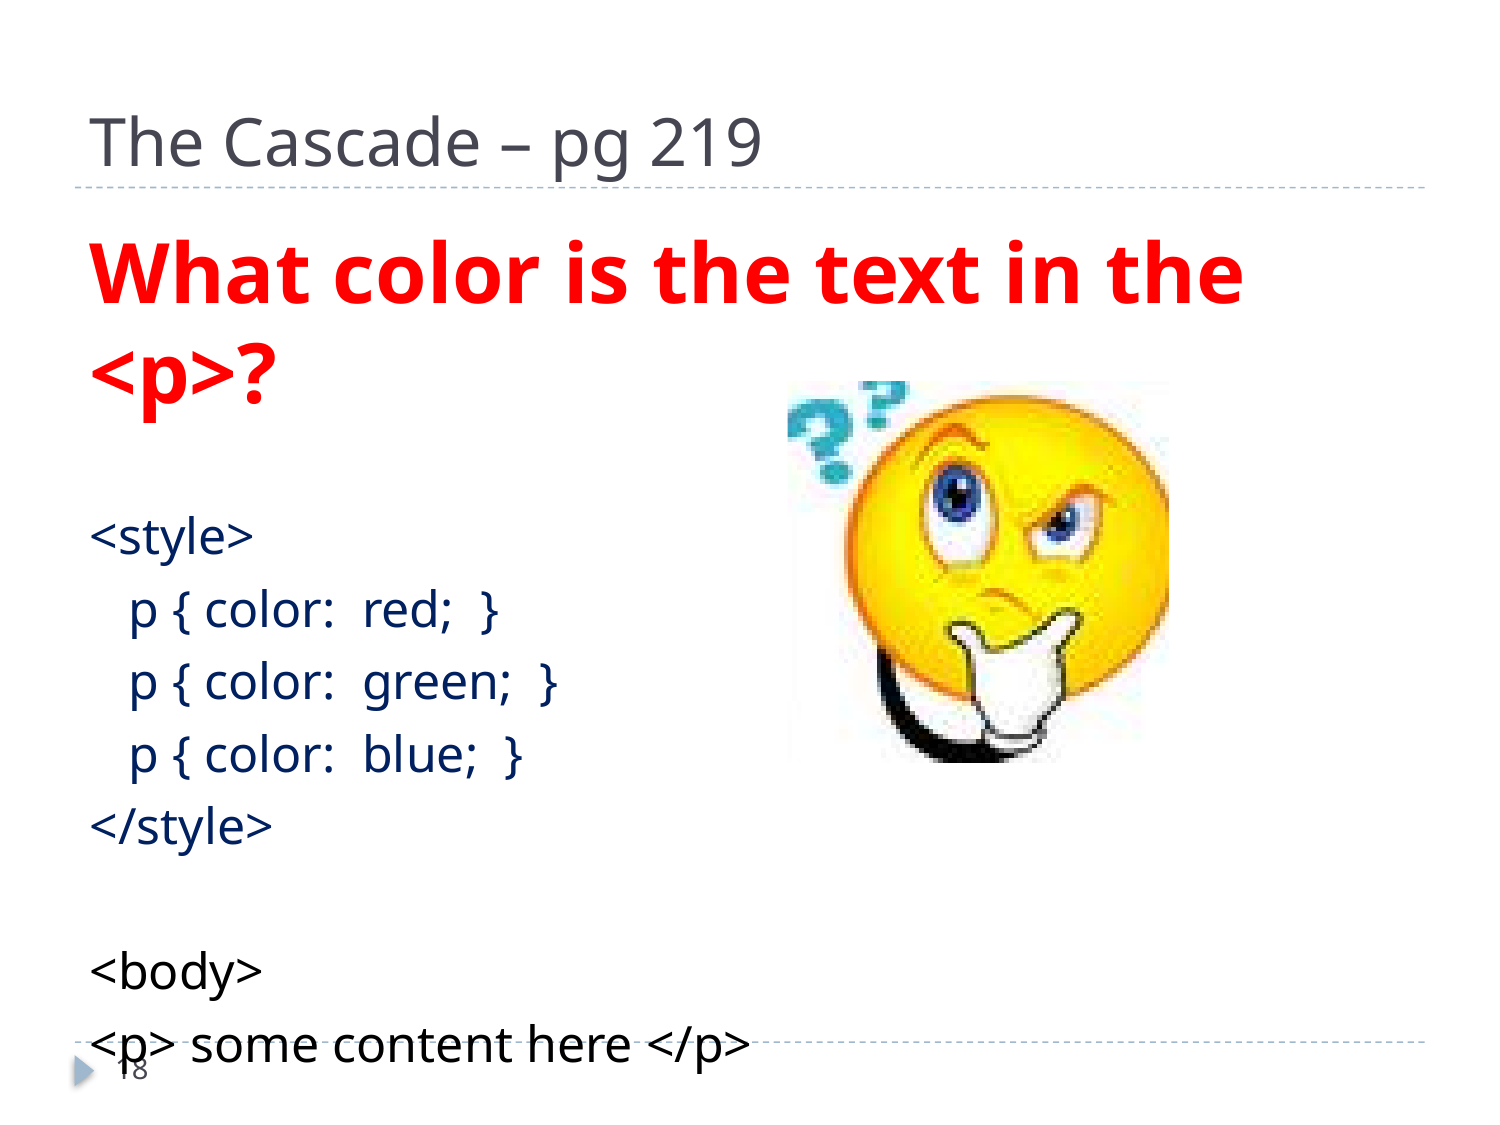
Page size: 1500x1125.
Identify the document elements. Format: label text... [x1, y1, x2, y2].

picture [787, 381, 1170, 763]
list What color is the text in the <p>? <style> p { color: red; } p { color: green; } p { color: blue; } </style> <body> <p> some content here </p> [75, 212, 1425, 1100]
title The Cascade – pg 219 [75, 24, 1425, 188]
